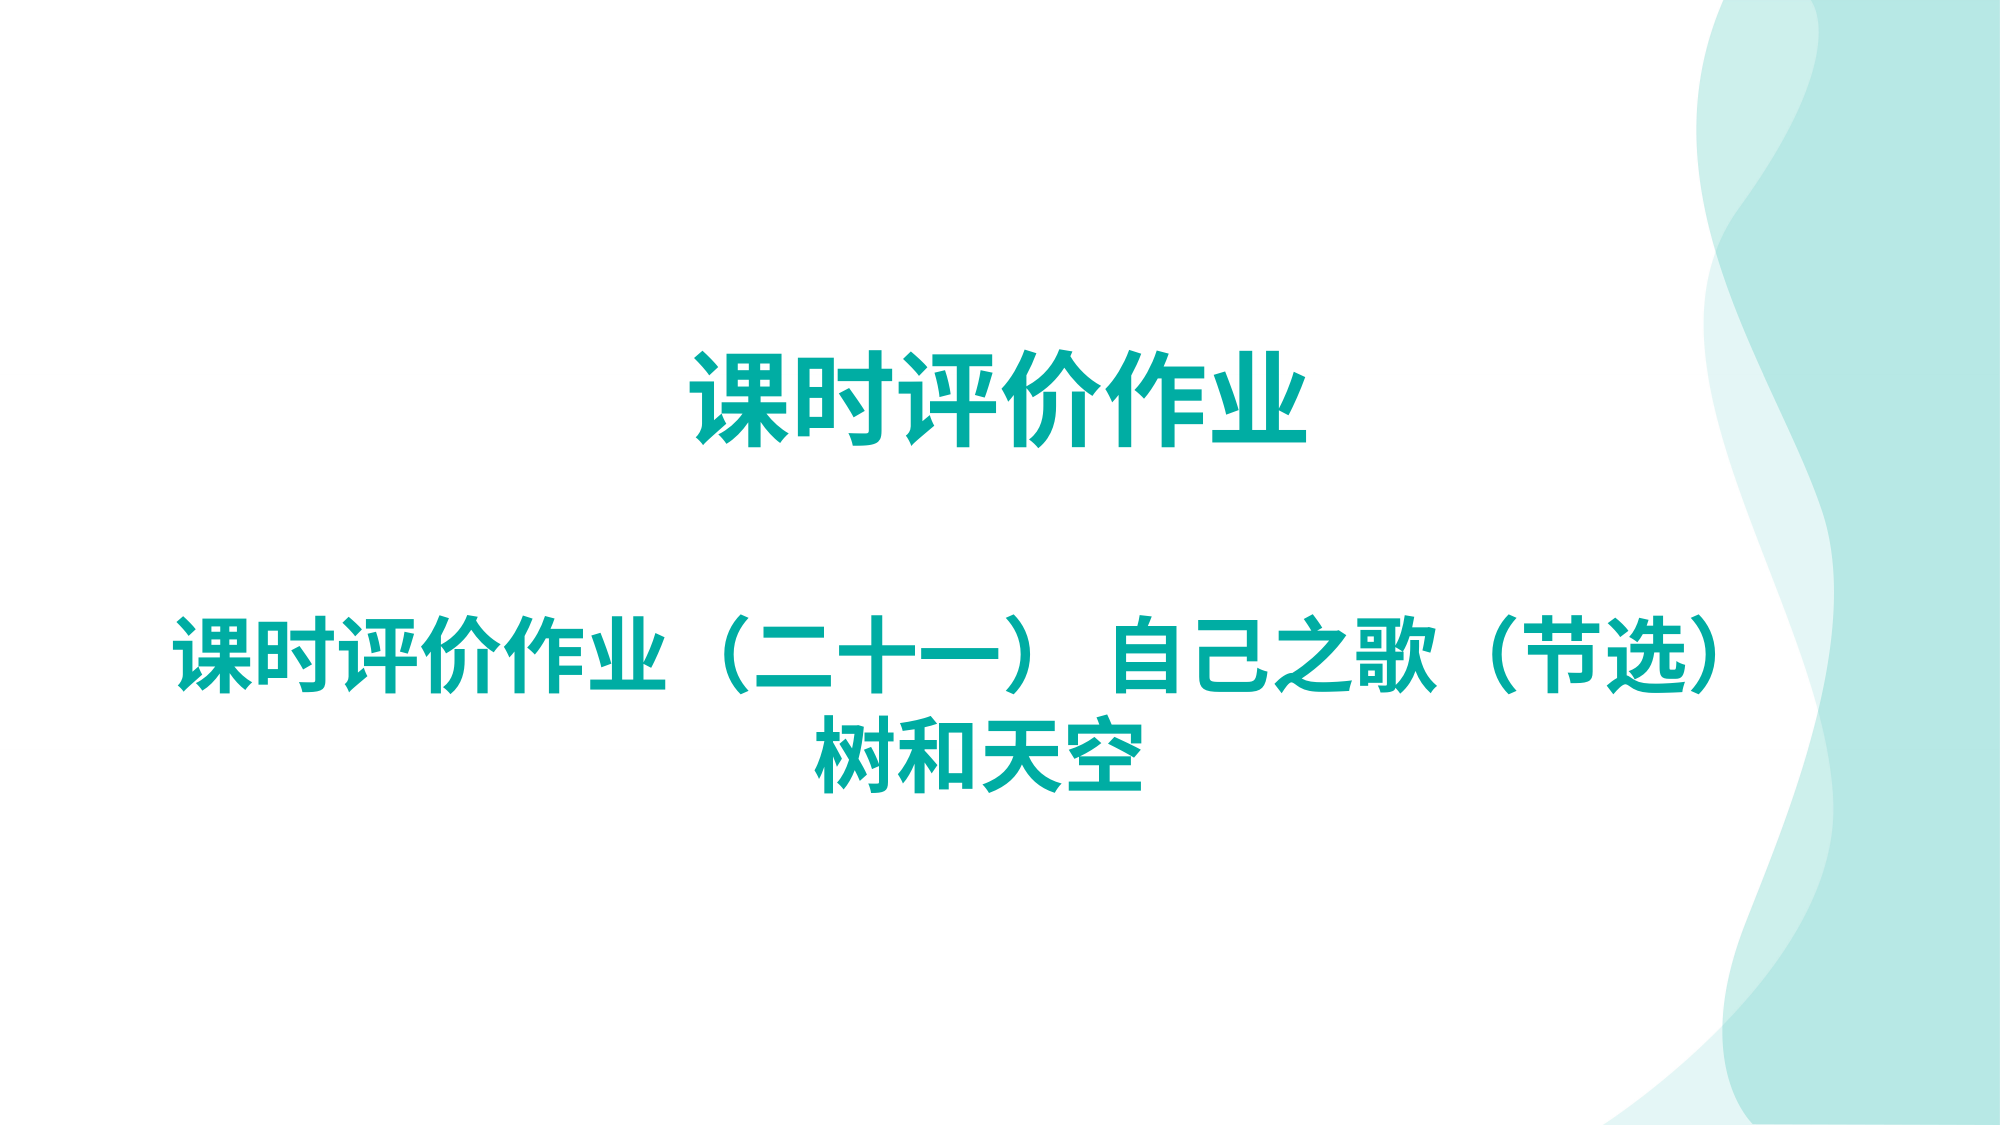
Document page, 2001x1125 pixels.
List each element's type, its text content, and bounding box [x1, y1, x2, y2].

text_box 课时评价作业 [0, 329, 2000, 461]
picture [0, 461, 2000, 1125]
picture [0, 0, 2000, 329]
